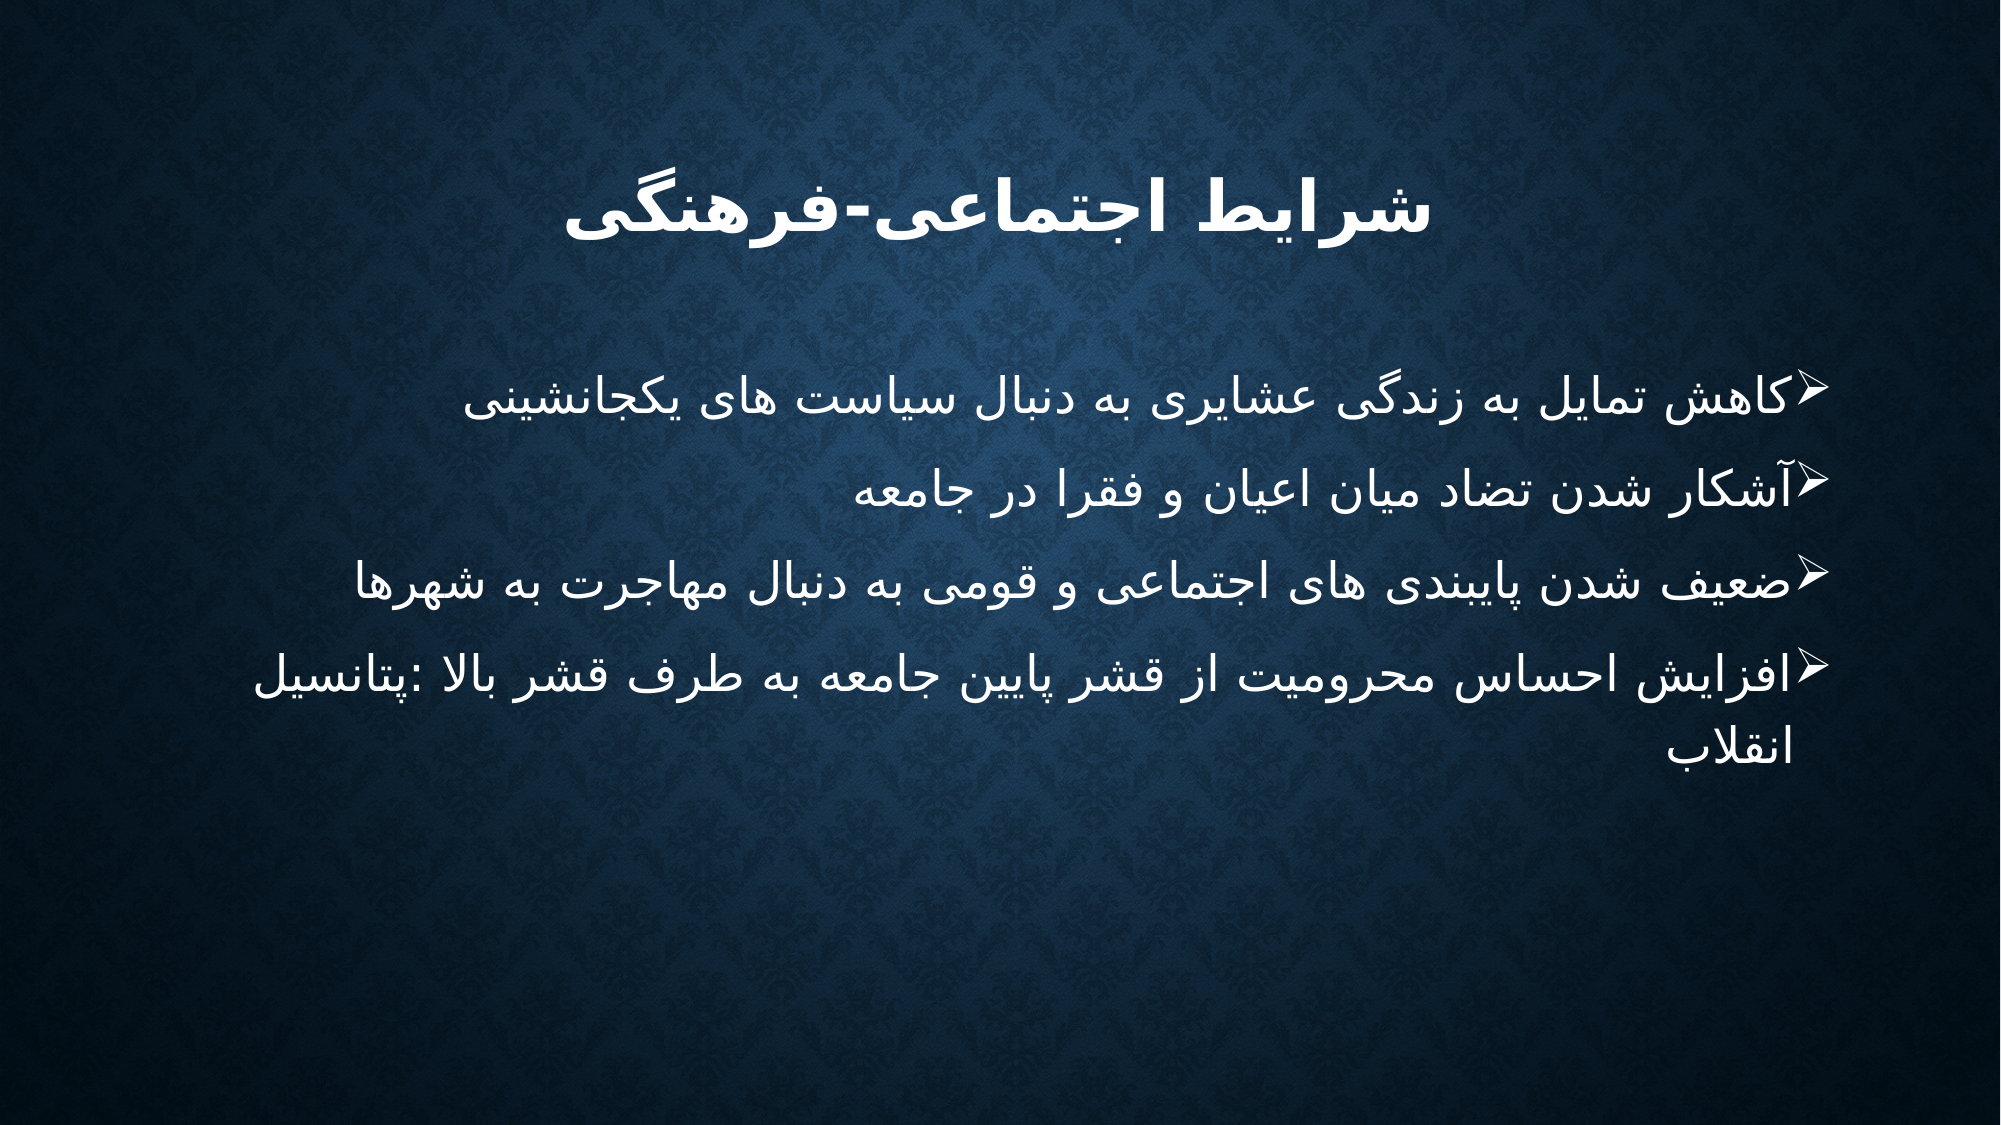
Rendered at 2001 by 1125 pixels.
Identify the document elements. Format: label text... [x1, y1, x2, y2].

title شرایط اجتماعی-فرهنگی [149, 99, 1849, 318]
list کاهش تمایل به زندگی عشایری به دنبال سیاست های یکجانشینی آشکار شدن تضاد میان اعیان و فقرا در جامعه ضعیف شدن پایبندی های اجتماعی و قومی به دنبال مهاجرت به شهرها افزایش احساس محرومیت از قشر پایین جامعه به طرف قشر بالا :پتانسیل انقلاب [149, 343, 1849, 950]
